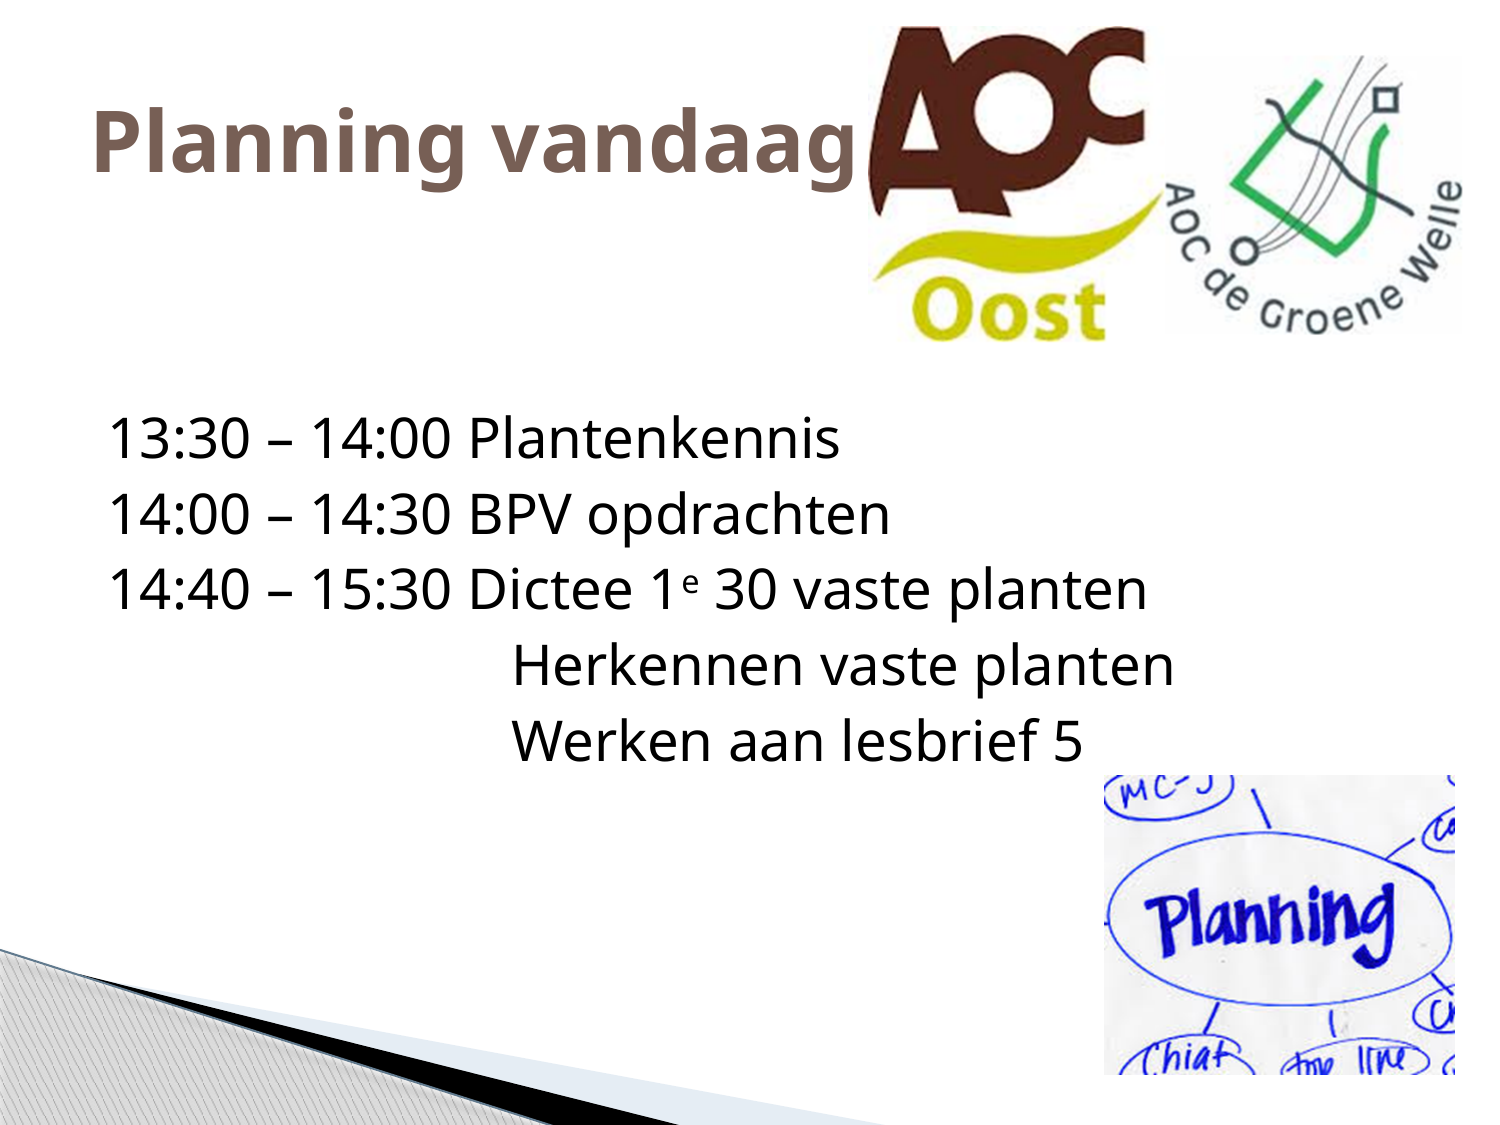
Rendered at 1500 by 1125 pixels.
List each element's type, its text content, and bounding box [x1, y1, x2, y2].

picture [867, 26, 1473, 365]
picture [1104, 774, 1455, 1076]
list 13:30 – 14:00 Plantenkennis 14:00 – 14:30 BPV opdrachten 14:40 – 15:30 Dictee 1e 30 vaste planten Herkennen vaste planten Werken aan lesbrief 5 [75, 243, 1425, 986]
title Planning vandaag [75, 45, 862, 233]
